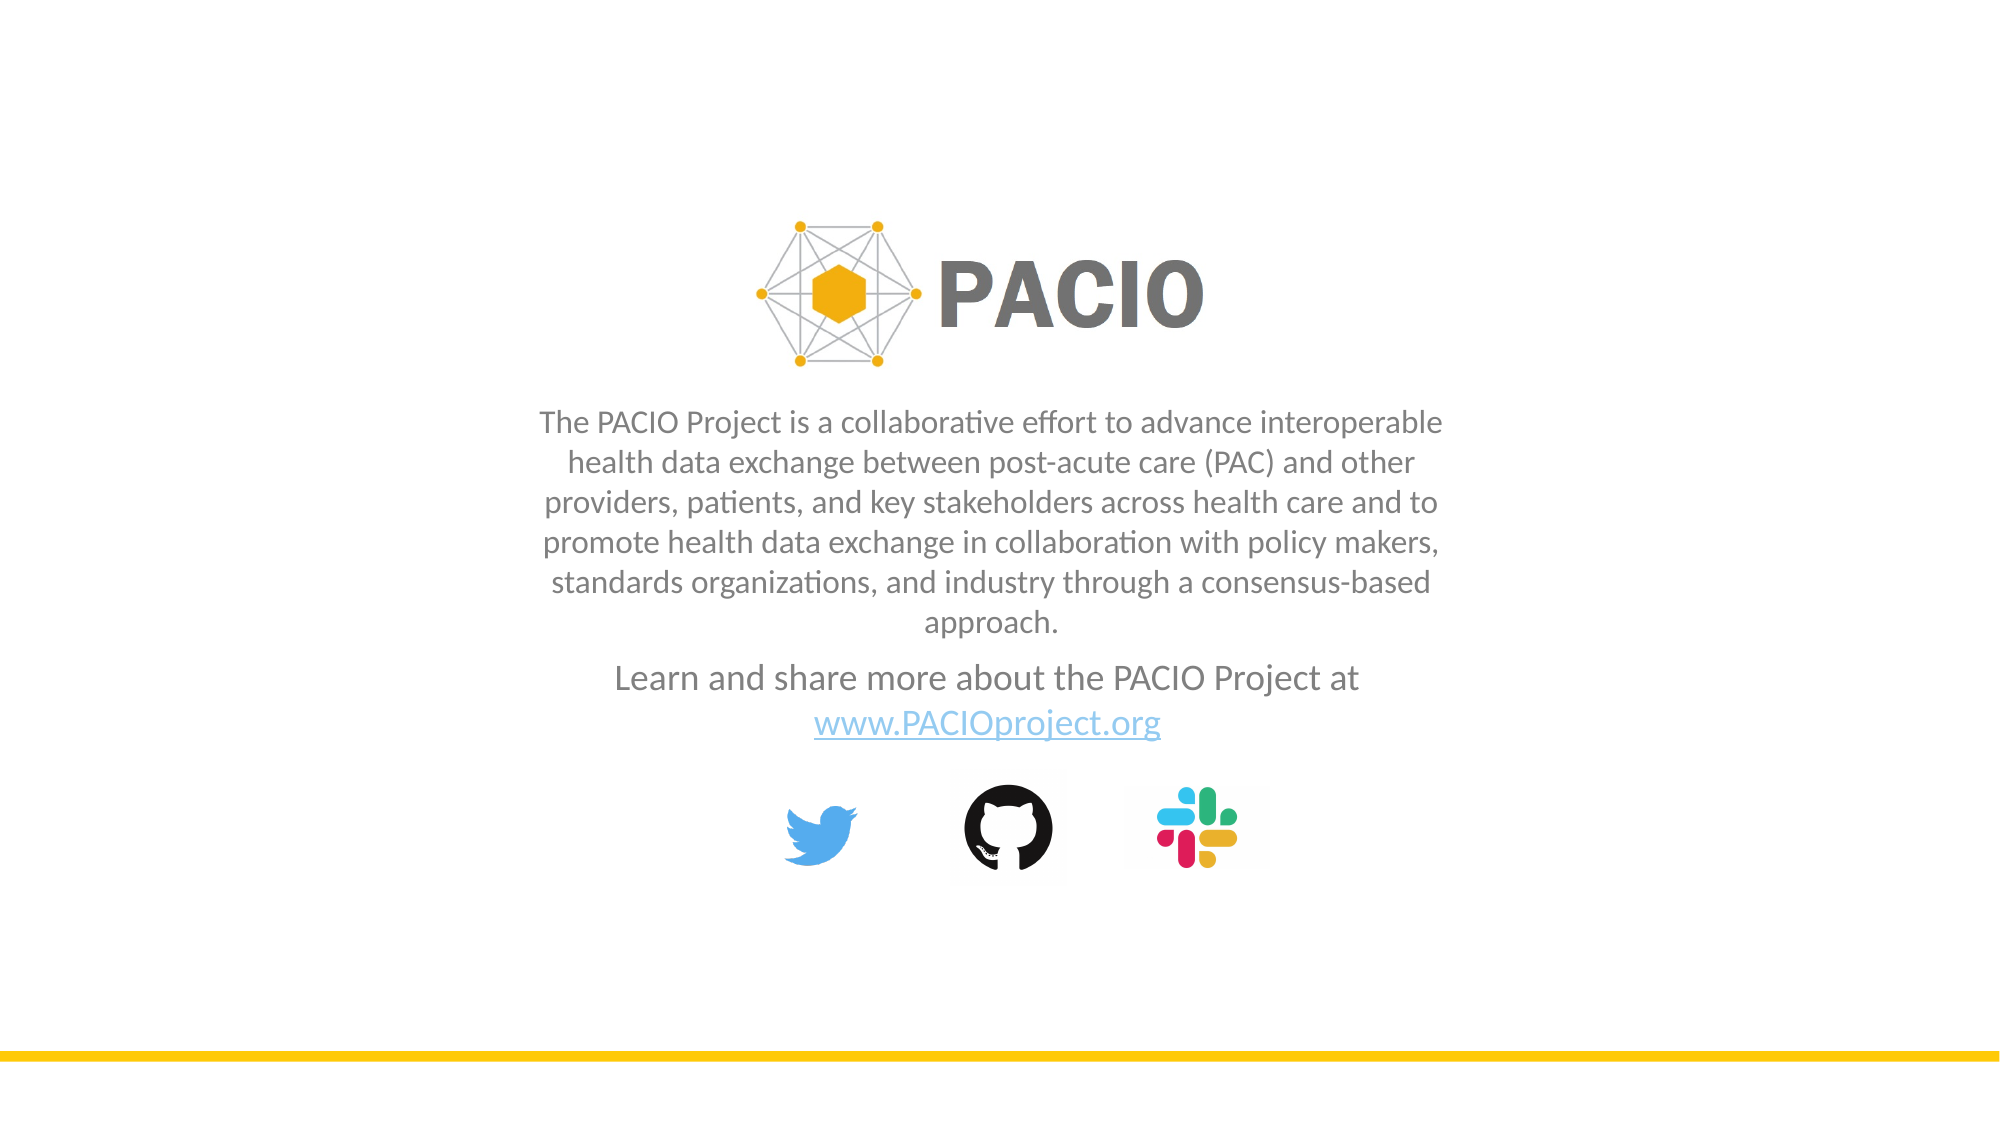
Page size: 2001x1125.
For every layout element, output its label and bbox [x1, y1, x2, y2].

picture [1124, 786, 1270, 869]
picture [950, 769, 1067, 886]
picture [745, 190, 1214, 394]
picture [784, 799, 858, 872]
